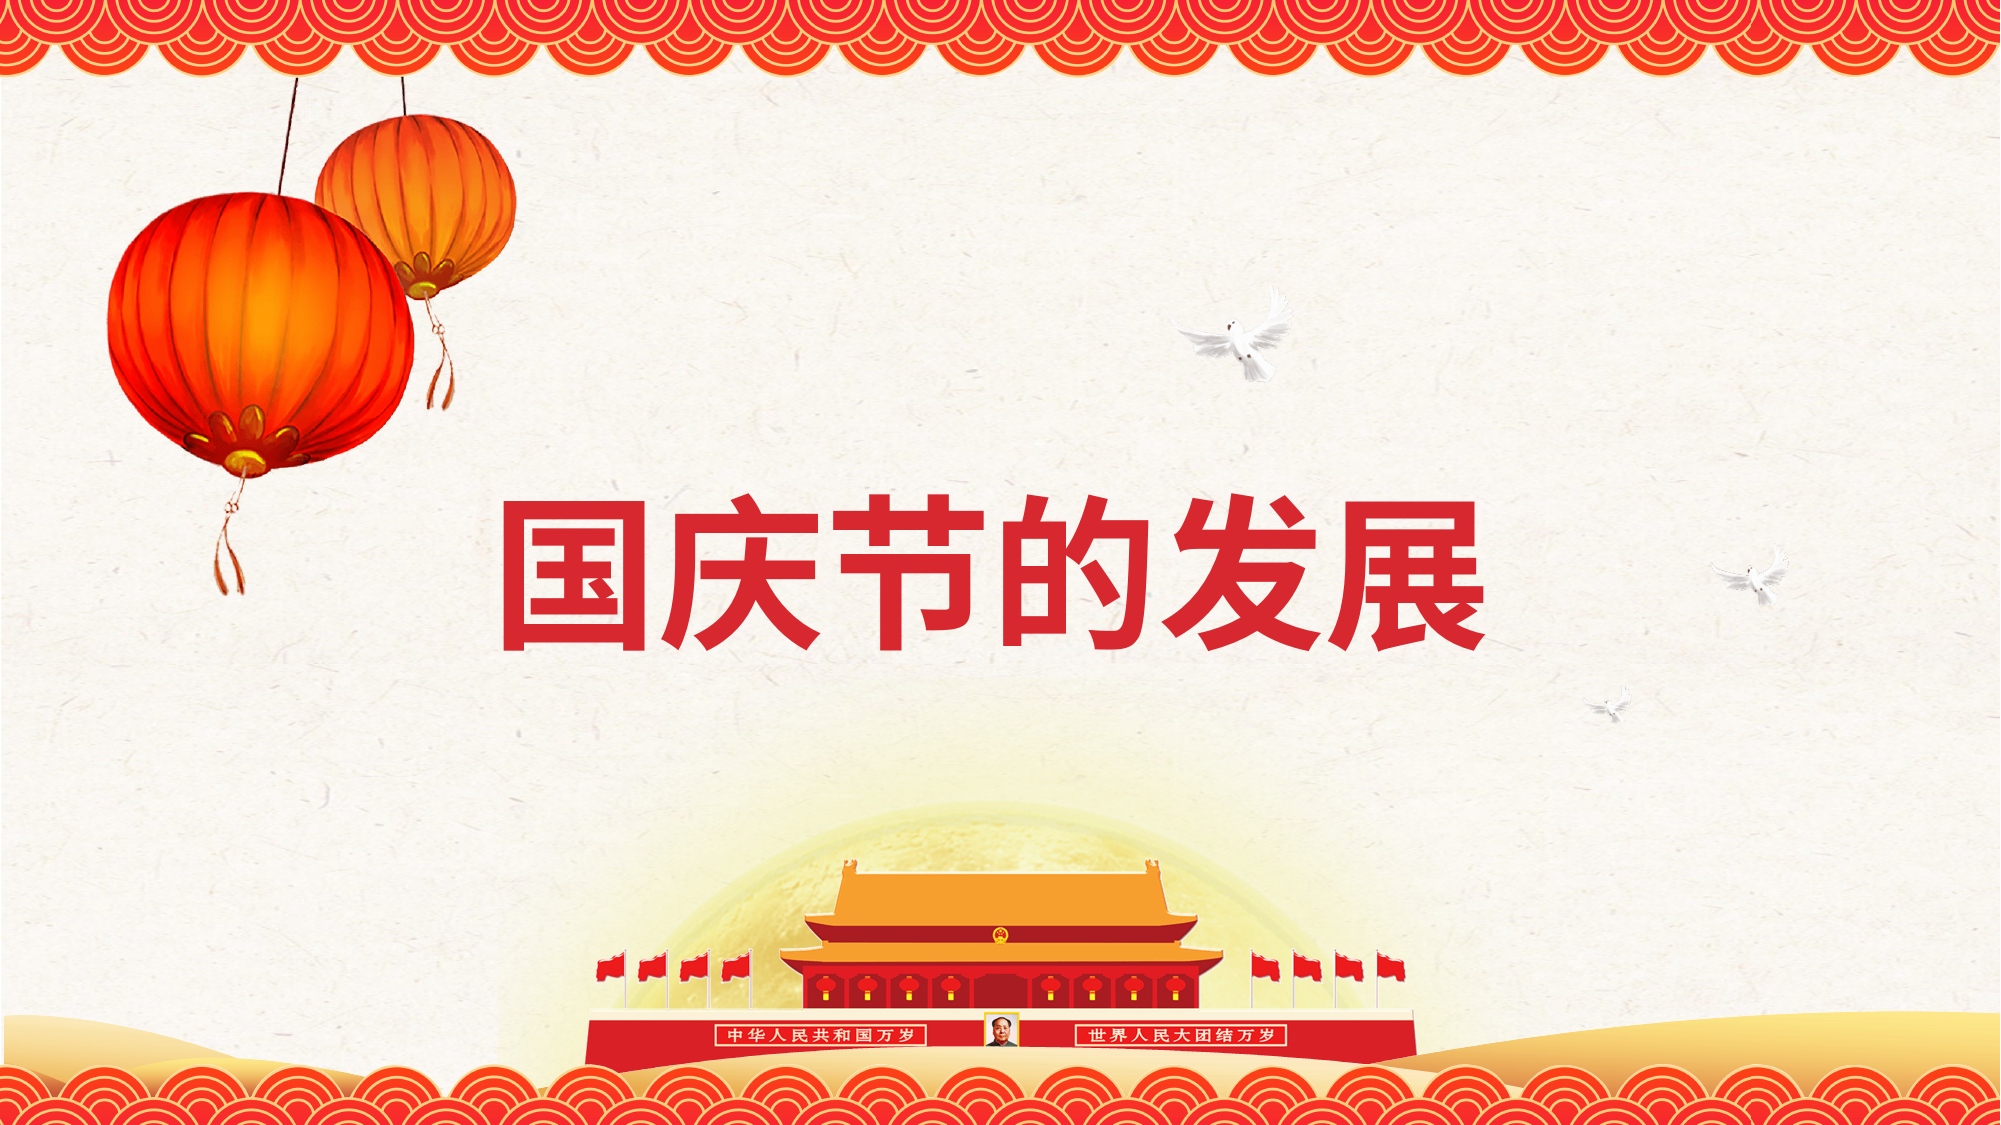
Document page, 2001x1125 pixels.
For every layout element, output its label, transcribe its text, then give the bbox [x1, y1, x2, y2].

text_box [0, 1064, 2000, 1125]
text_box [0, 0, 2000, 78]
picture [0, 78, 2000, 1064]
text_box 国庆节的发展 [476, 462, 1170, 678]
